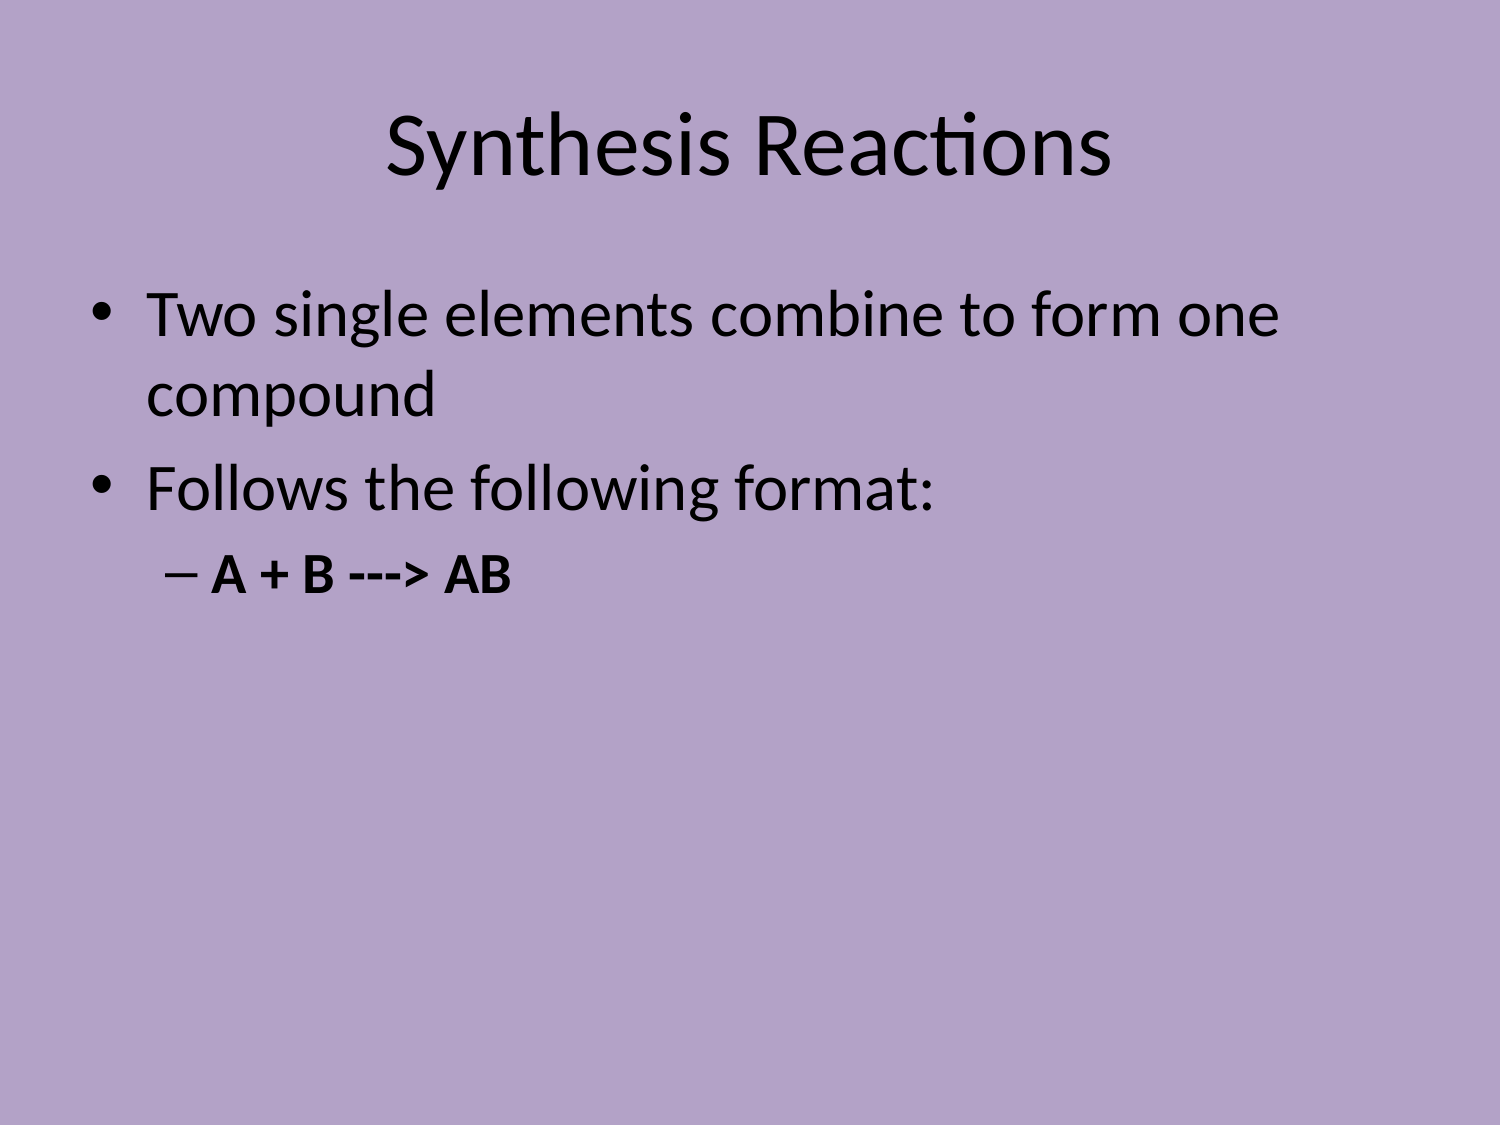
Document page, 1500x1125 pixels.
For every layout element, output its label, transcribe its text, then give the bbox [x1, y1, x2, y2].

title Synthesis Reactions [75, 45, 1425, 233]
list Two single elements combine to form one compound Follows the following format: A + B ---> AB [75, 262, 1425, 1005]
